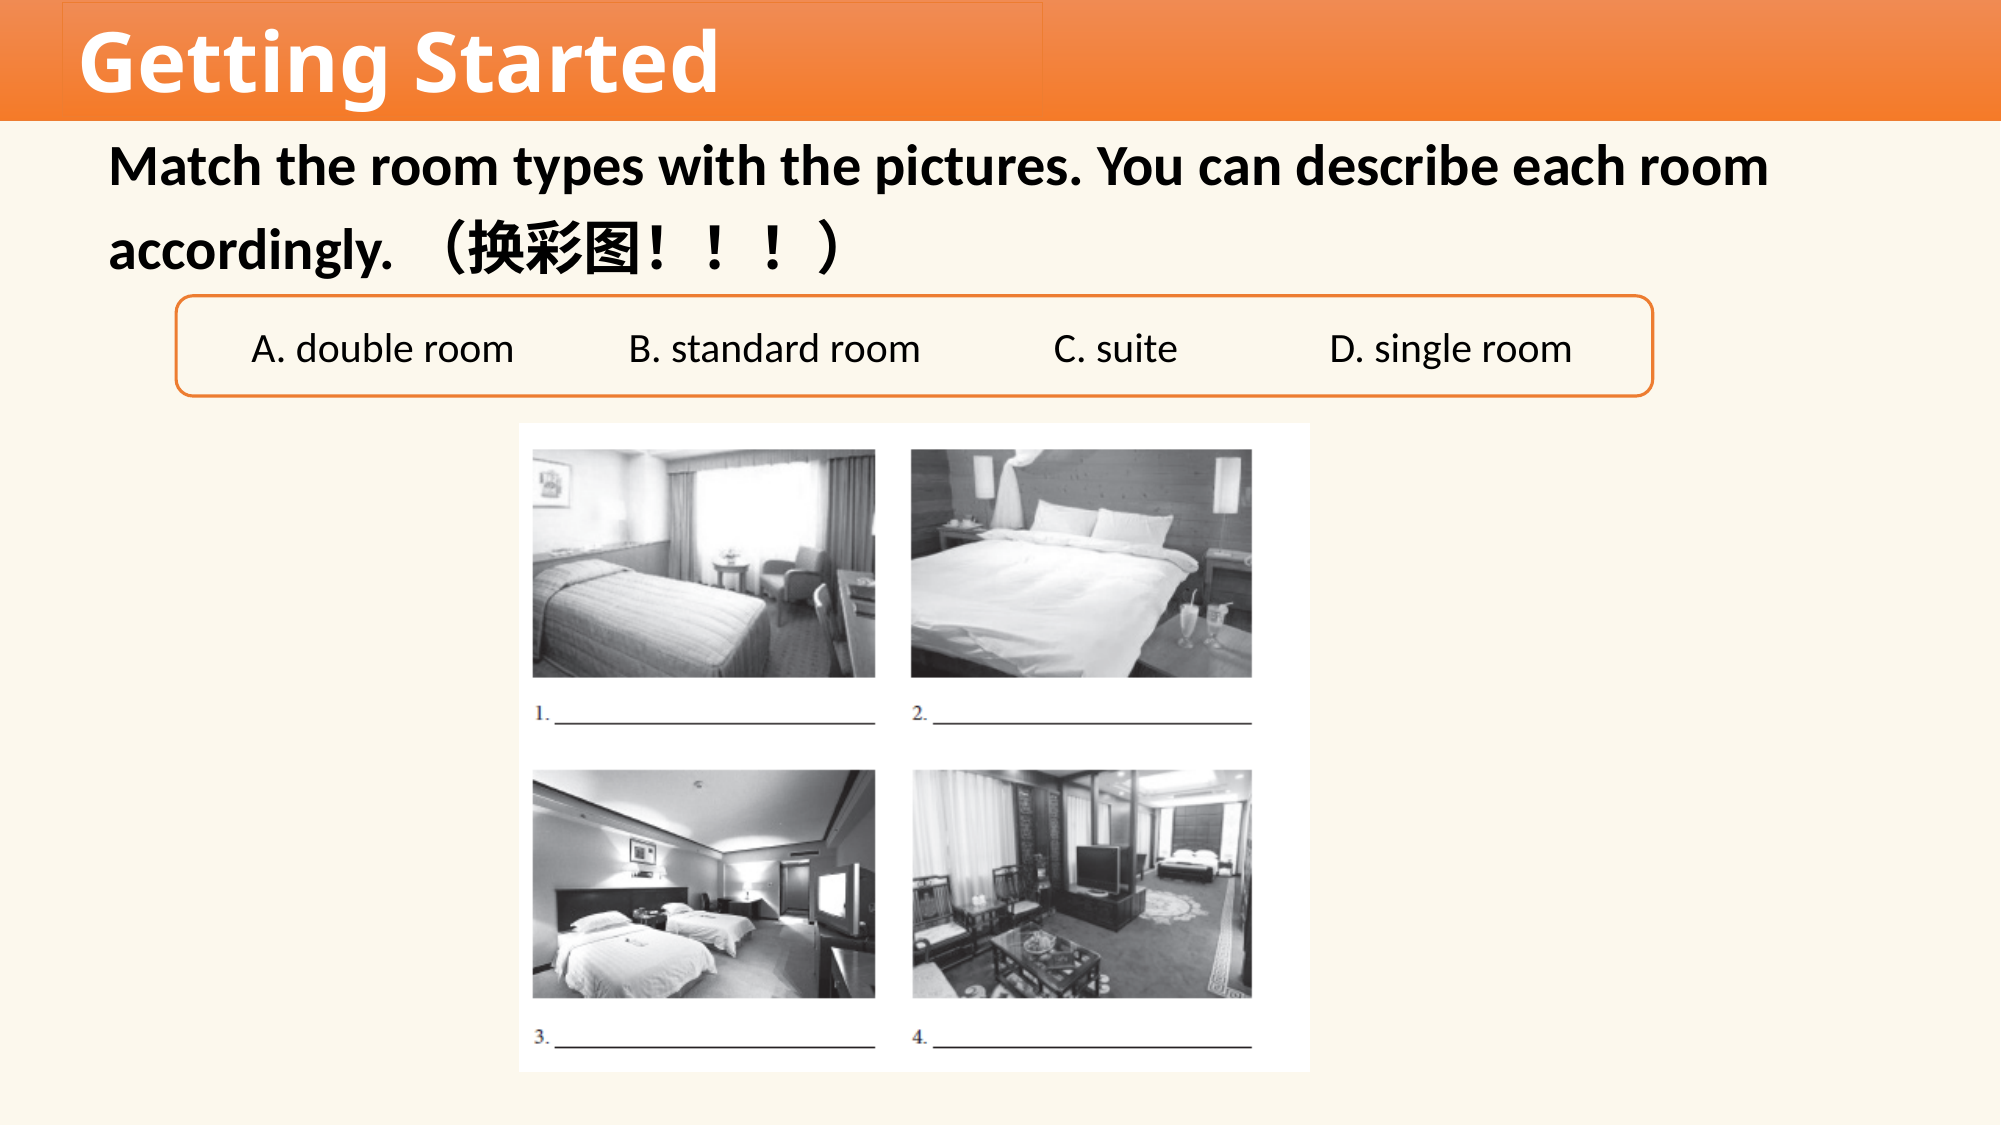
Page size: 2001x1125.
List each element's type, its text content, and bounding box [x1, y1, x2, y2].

text_box A. double room B. standard room C. suite D. single room [236, 313, 1593, 378]
text_box Match the room types with the pictures. You can describe each room accordingly.（换彩图！！！） [93, 127, 1901, 290]
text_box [0, 0, 2000, 121]
text_box [175, 294, 1654, 398]
picture [519, 423, 1310, 1072]
